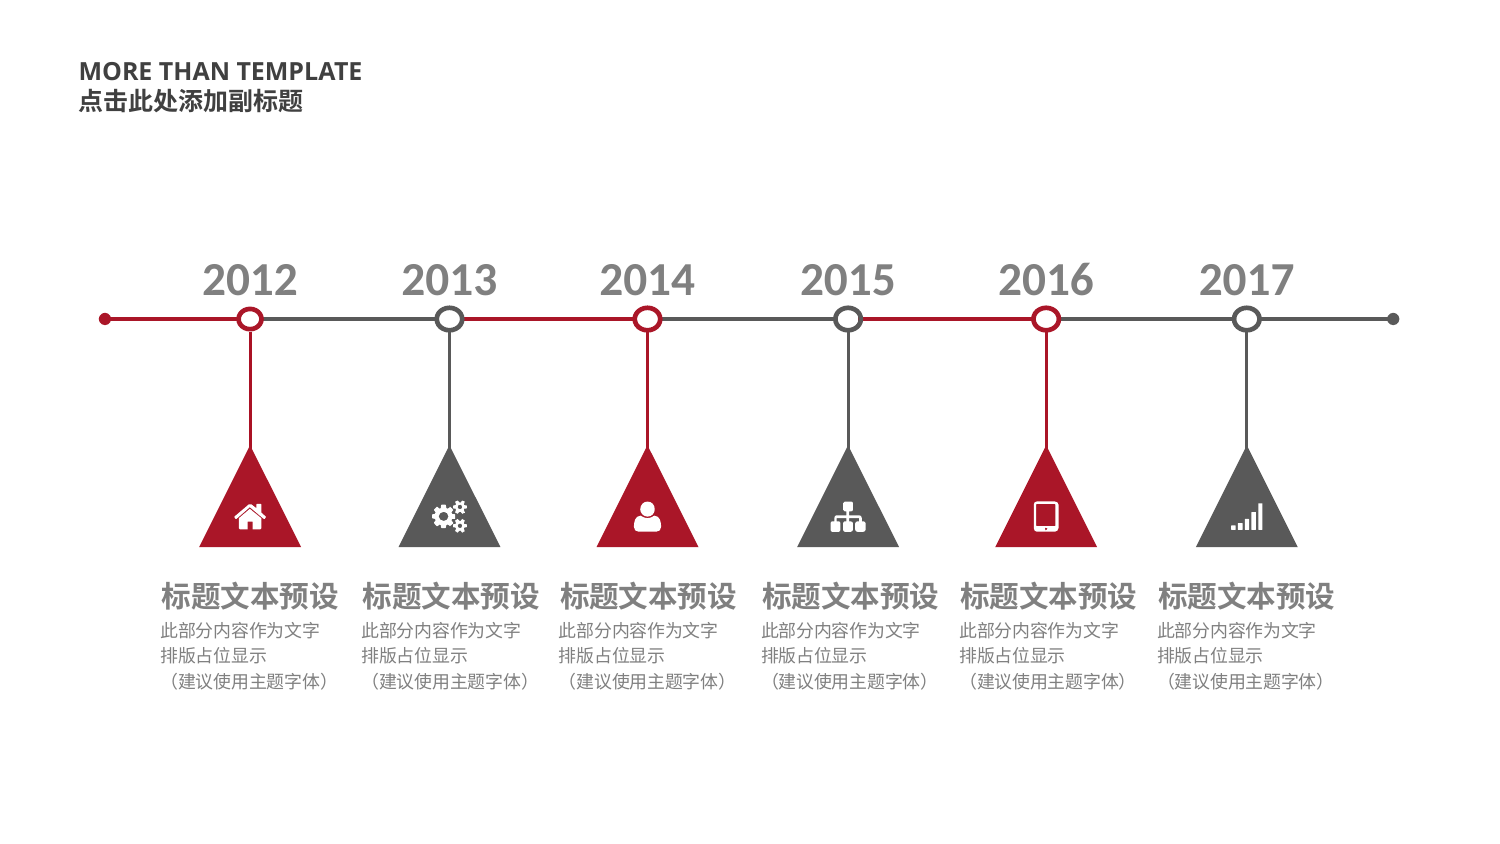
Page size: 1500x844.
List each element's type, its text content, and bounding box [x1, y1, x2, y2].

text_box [104, 307, 1394, 331]
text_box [749, 574, 947, 690]
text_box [149, 574, 349, 690]
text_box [182, 240, 1315, 314]
text_box MORE THAN TEMPLATE 点击此处添加副标题 [58, 45, 792, 126]
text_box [350, 574, 546, 690]
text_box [948, 574, 1145, 690]
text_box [547, 574, 748, 690]
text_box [1146, 574, 1348, 690]
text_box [198, 331, 1298, 548]
